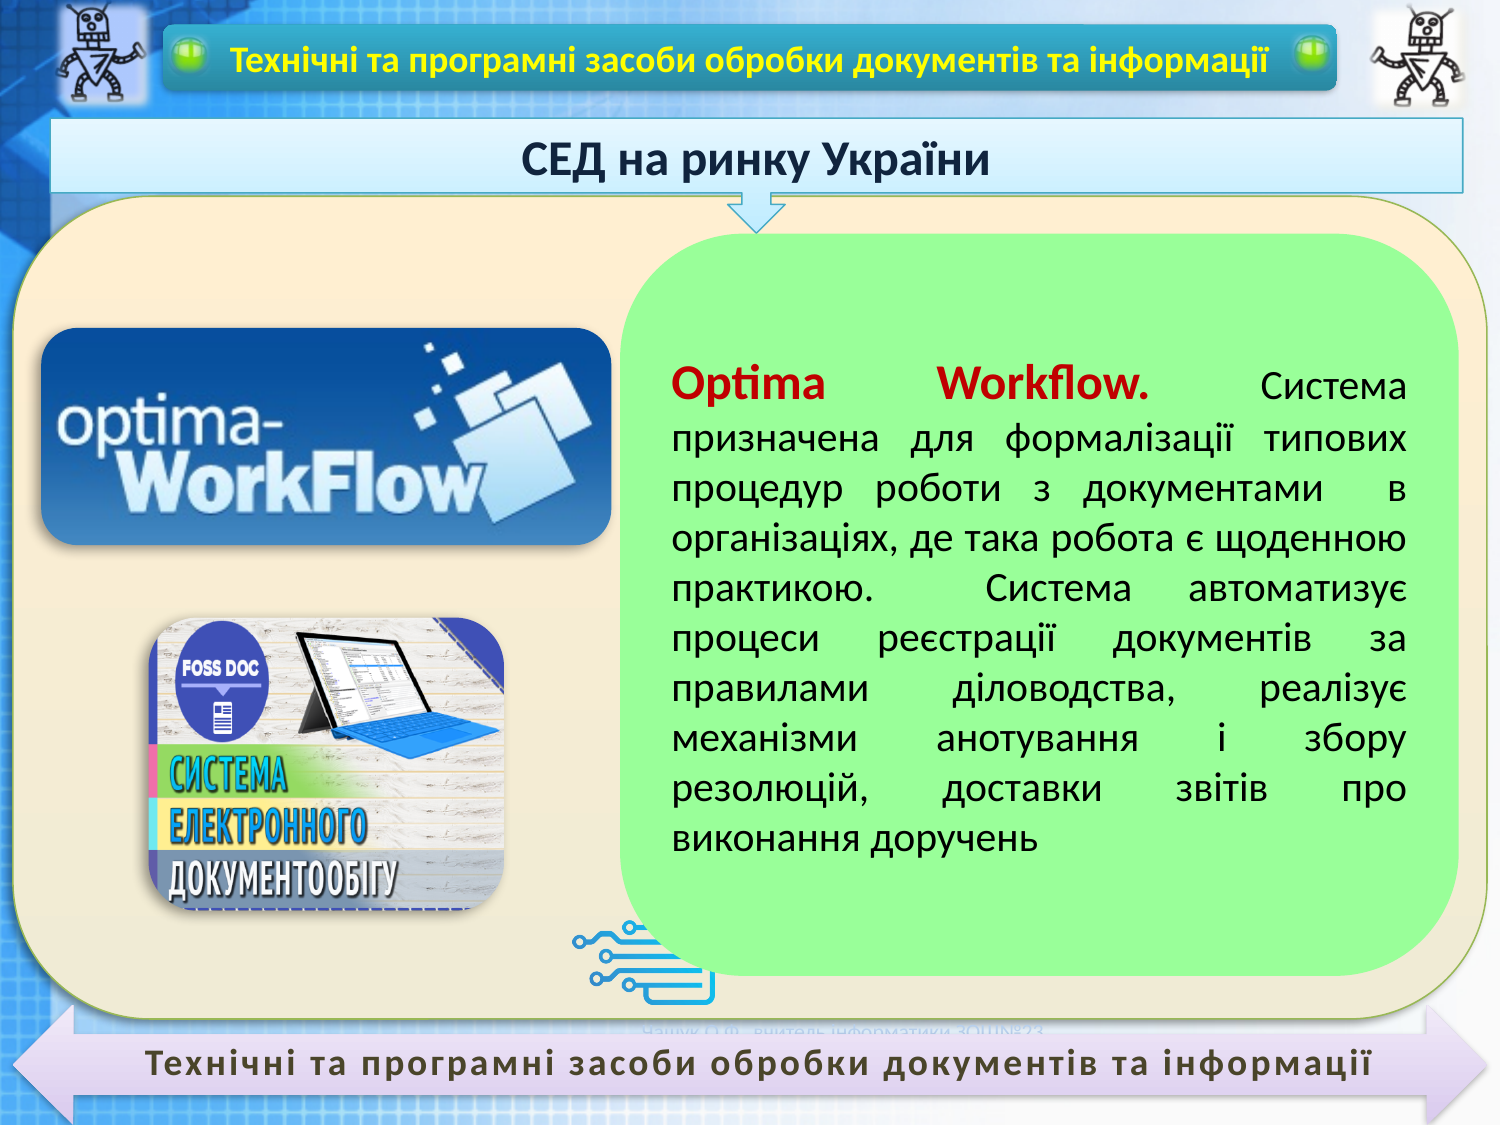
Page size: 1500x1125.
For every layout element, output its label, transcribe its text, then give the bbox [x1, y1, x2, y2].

text_box [761, 195, 1488, 1002]
picture [572, 907, 924, 1005]
picture [0, 0, 1500, 1125]
text_box Технічні та програмні засоби обробки документів та інформації [164, 24, 1337, 91]
text_box Optima Workflow. Система призначена для формалізації типових процедур роботи з документами в організаціях, де така робота є щоденною практикою. Система автоматизує процеси реєстрації документів за правилами діловодства, реалізує механізми анотування і збору резолюцій, доставки звітів про виконання доручень [617, 231, 1461, 978]
text_box [12, 195, 752, 1002]
picture [40, 327, 612, 546]
text_box СЕД на ринку України [49, 117, 1464, 231]
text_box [12, 1004, 1488, 1125]
picture [148, 617, 505, 911]
